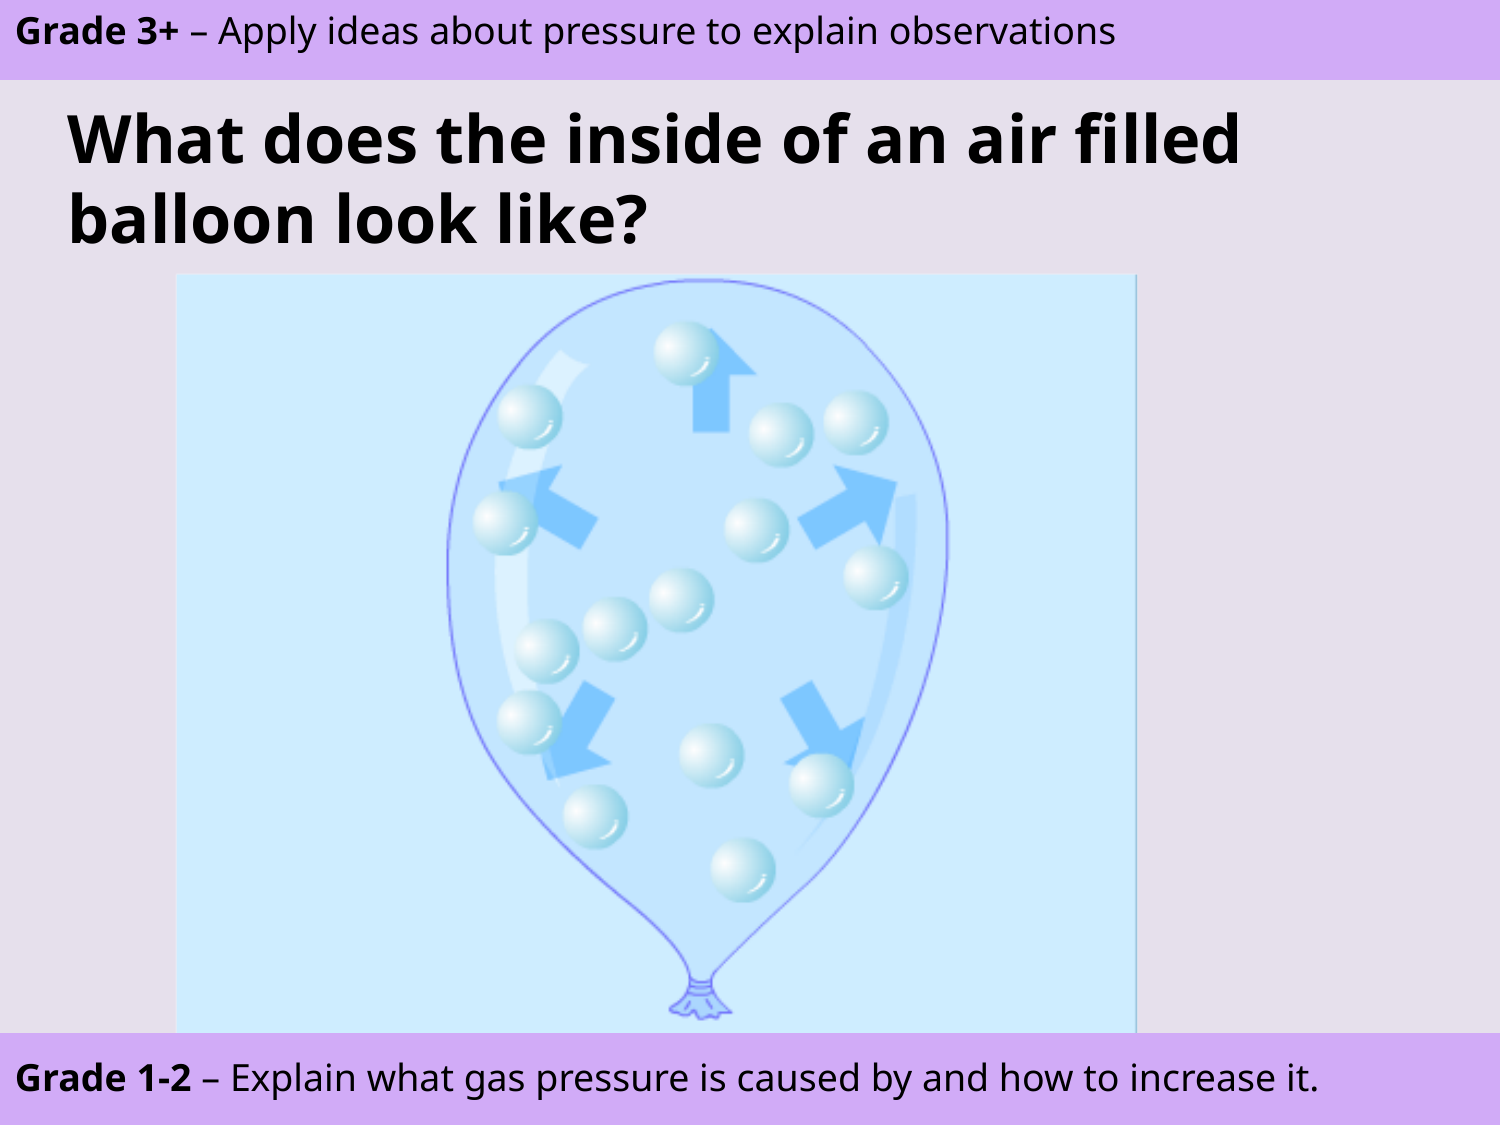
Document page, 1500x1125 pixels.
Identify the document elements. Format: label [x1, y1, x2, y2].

text_box [0, 0, 1500, 1125]
